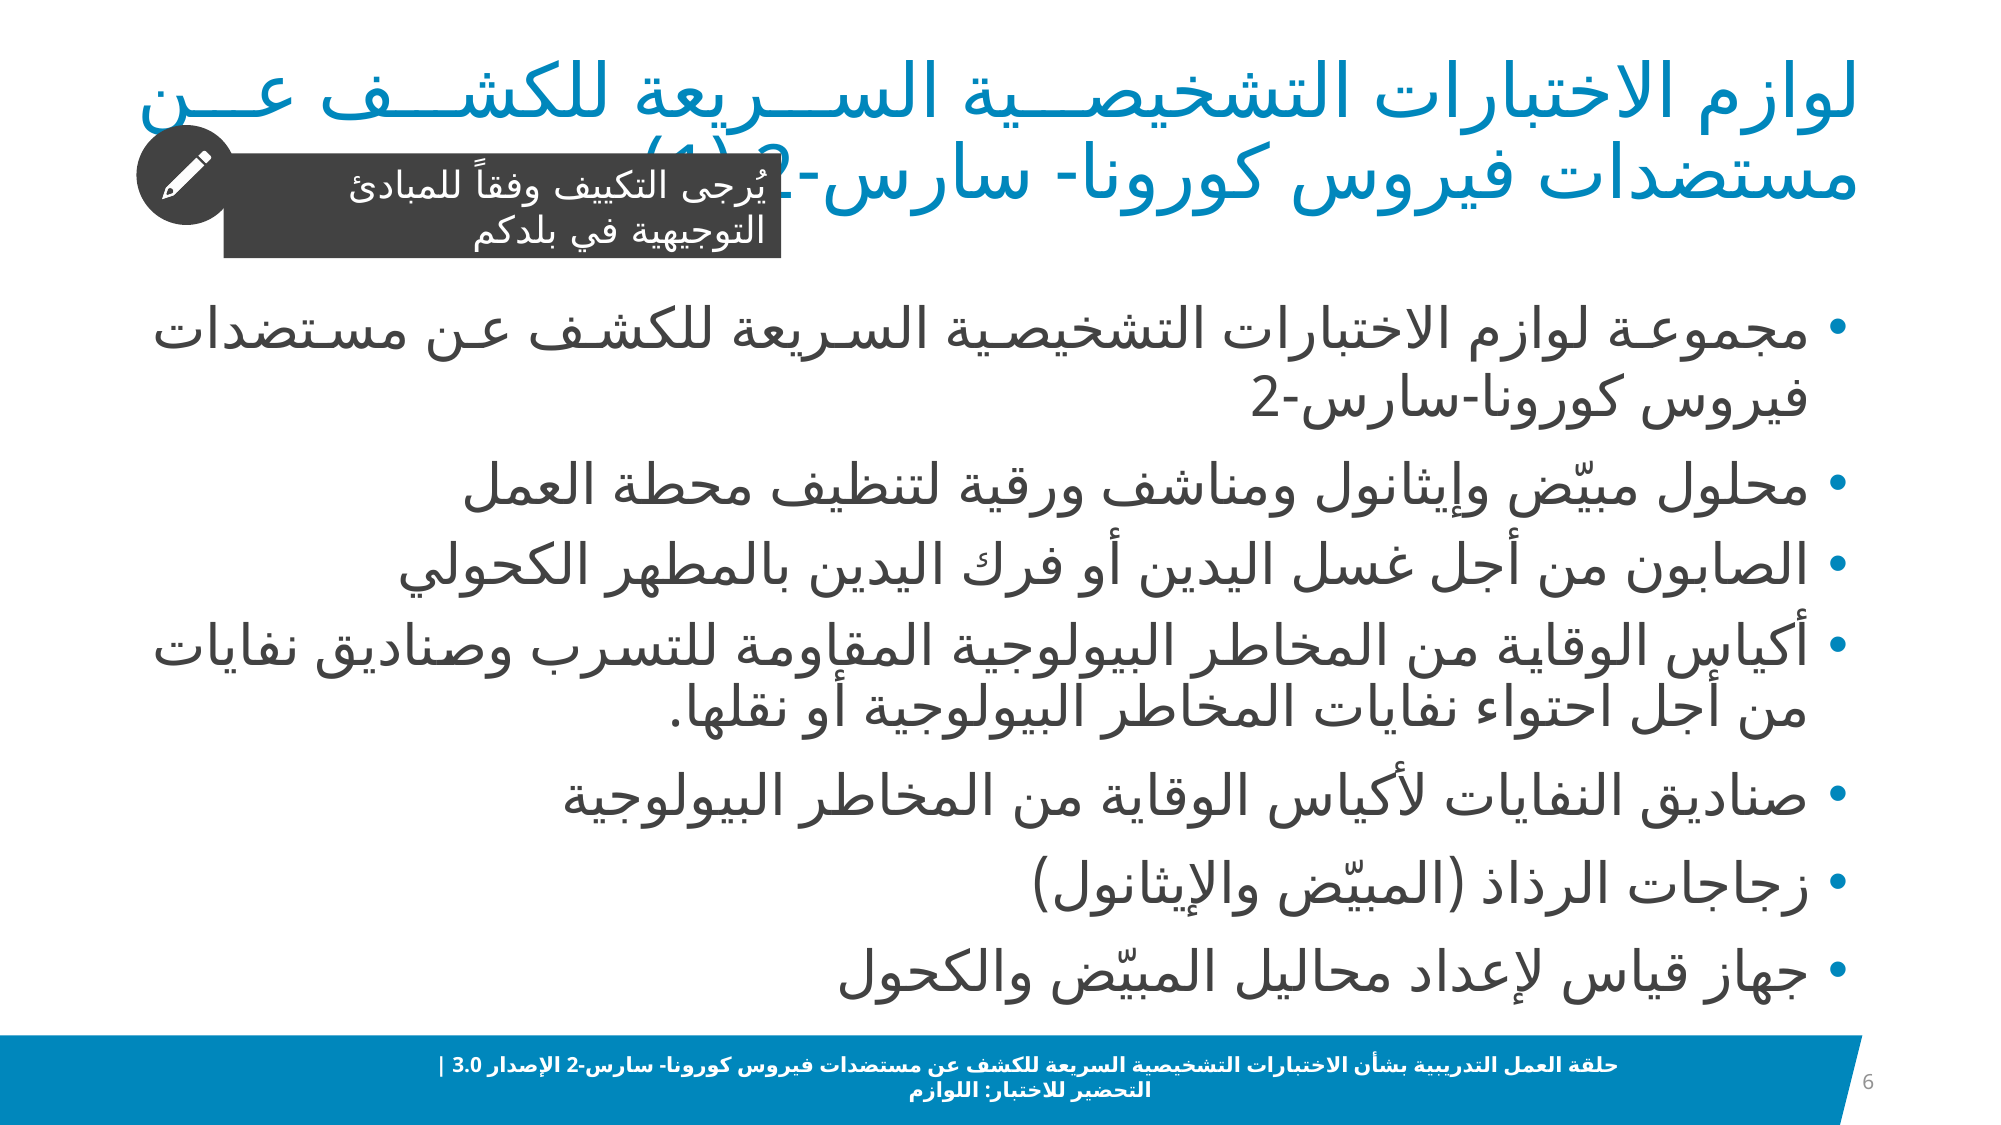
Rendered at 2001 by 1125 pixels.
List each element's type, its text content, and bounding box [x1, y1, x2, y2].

slide_number 6 [1862, 1035, 1947, 1125]
list مجموعة لوازم الاختبارات التشخيصية السريعة للكشف عن مستضدات فيروس كورونا-سارس-2 محلول مبيّض وإيثانول ومناشف ورقية لتنظيف محطة العمل الصابون من أجل غسل اليدين أو فرك اليدين بالمطهر الكحولي أكياس الوقاية من المخاطر البيولوجية المقاومة للتسرب وصناديق نفايات من أجل احتواء نفايات المخاطر البيولوجية أو نقلها. صناديق النفايات لأكياس الوقاية من المخاطر البيولوجية زجاجات الرذاذ (المبيّض والإيثانول) جهاز قياس لإعداد محاليل المبيّض والكحول [137, 284, 1863, 1014]
footer حلقة العمل التدريبية بشأن الاختبارات التشخيصية السريعة للكشف عن مستضدات فيروس كورونا- سارس-2 الإصدار 3.0 | التحضير للاختبار: اللوازم [427, 1035, 1628, 1118]
title لوازم الاختبارات التشخيصية السريعة للكشف عن مستضدات فيروس كورونا- سارس-2 (1) [137, 59, 1863, 215]
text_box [137, 126, 782, 224]
